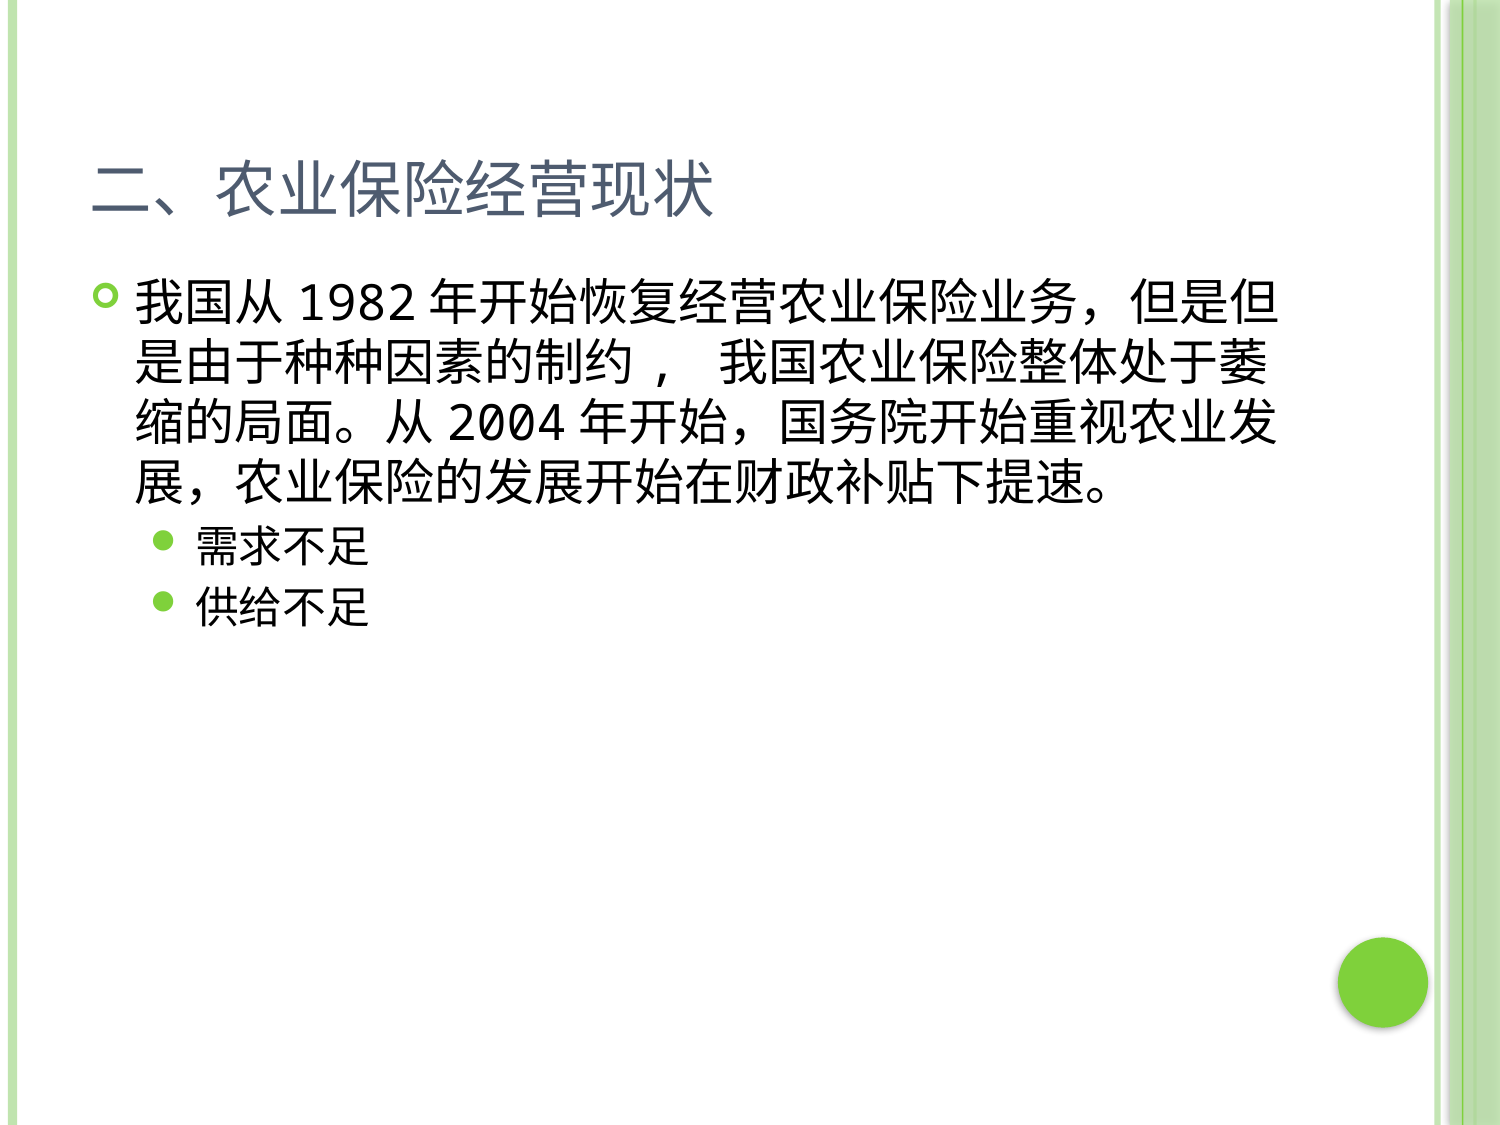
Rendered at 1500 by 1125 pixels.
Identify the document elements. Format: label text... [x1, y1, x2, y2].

title 二、农业保险经营现状 [75, 45, 1300, 233]
list 我国从1982年开始恢复经营农业保险业务，但是但是由于种种因素的制约, 我国农业保险整体处于萎缩的局面。从2004年开始，国务院开始重视农业发展，农业保险的发展开始在财政补贴下提速。 需求不足 供给不足 [74, 262, 1301, 1063]
